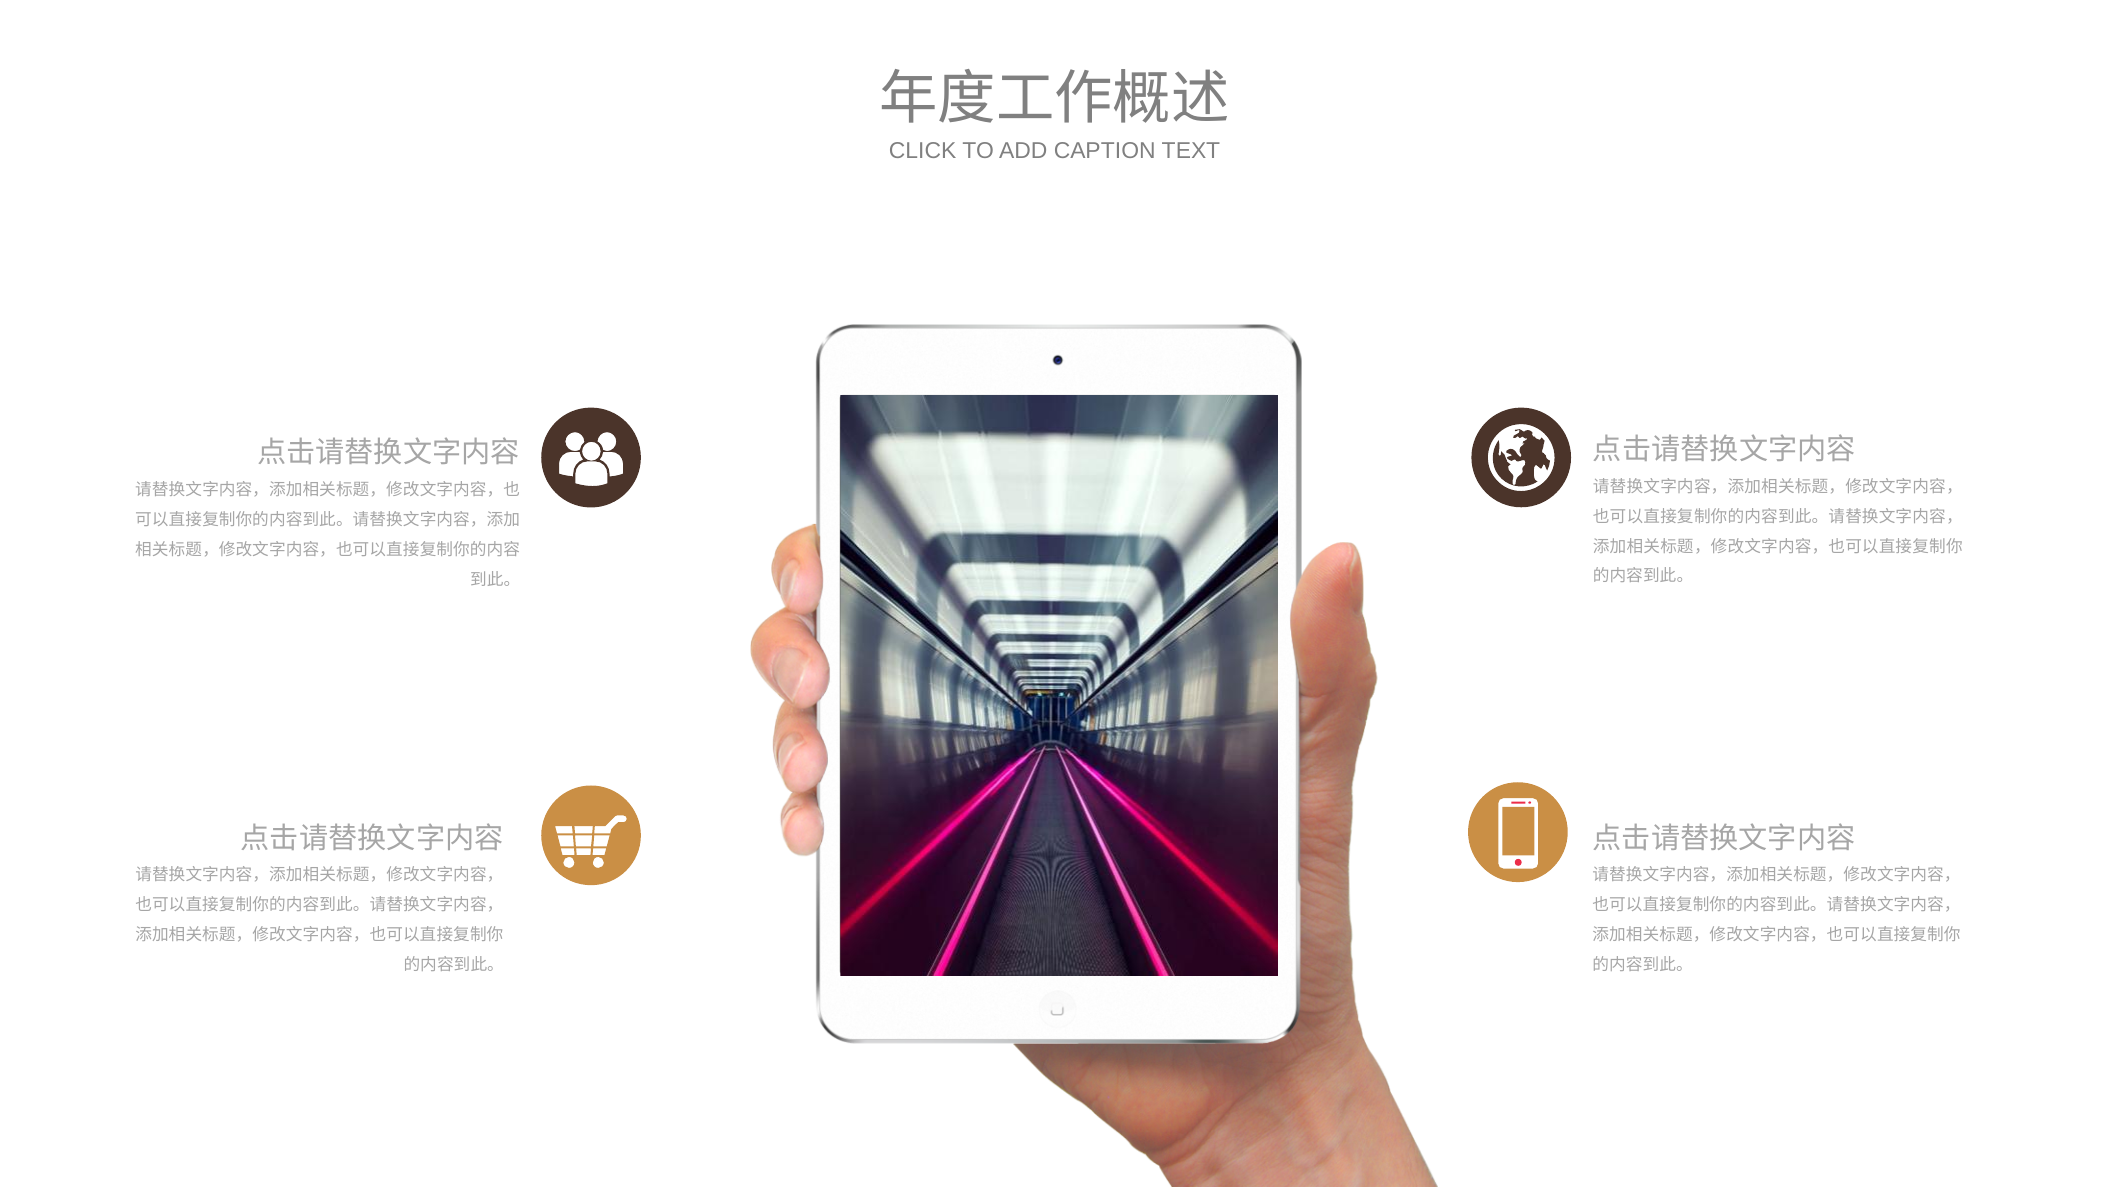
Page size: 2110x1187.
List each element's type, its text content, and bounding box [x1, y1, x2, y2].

text_box 年度工作概述 [865, 60, 1245, 131]
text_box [133, 785, 641, 976]
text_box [1468, 782, 1964, 976]
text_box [1471, 407, 1964, 588]
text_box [133, 407, 641, 591]
text_box CLICK TO ADD CAPTION TEXT [865, 135, 1245, 163]
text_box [750, 324, 1438, 1187]
